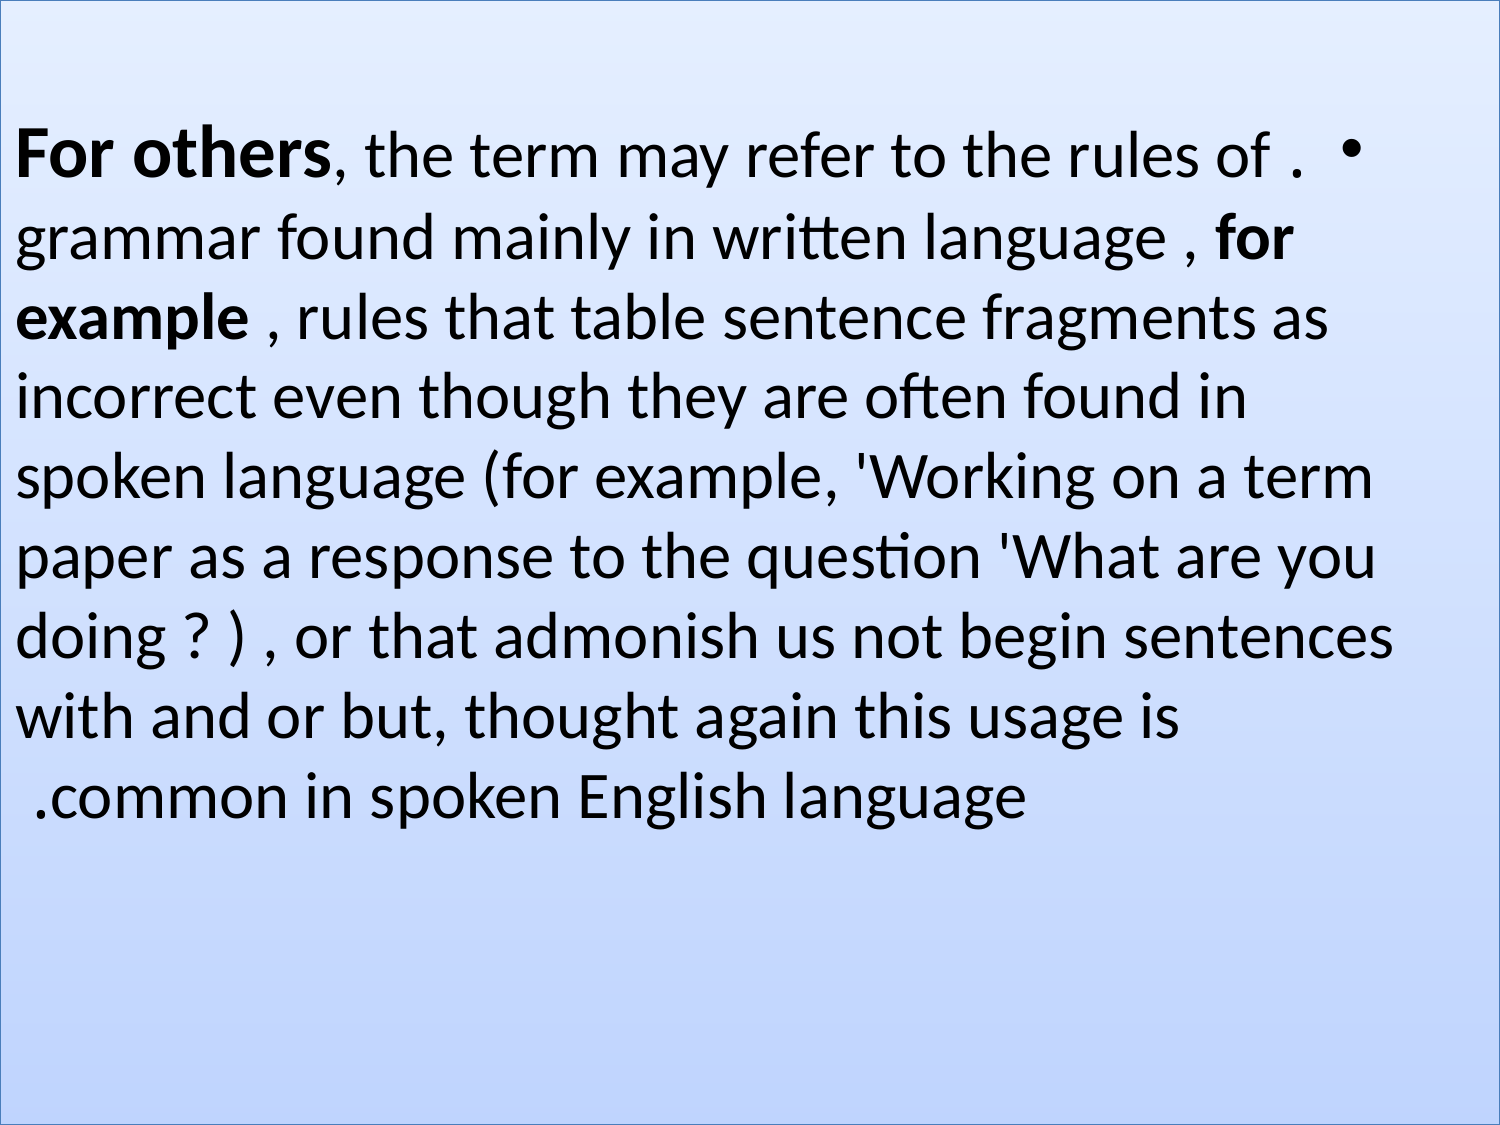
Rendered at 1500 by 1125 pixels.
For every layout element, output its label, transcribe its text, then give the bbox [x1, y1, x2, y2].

list . For others, the term may refer to the rules of grammar found mainly in written language , for example , rules that table sentence fragments as incorrect even though they are often found in spoken language (for example, 'Working on a term paper as a response to the question 'What are you doing ? ) , or that admonish us not begin sentences with and or but, thought again this usage is common in spoken English language. [0, 0, 1500, 1125]
